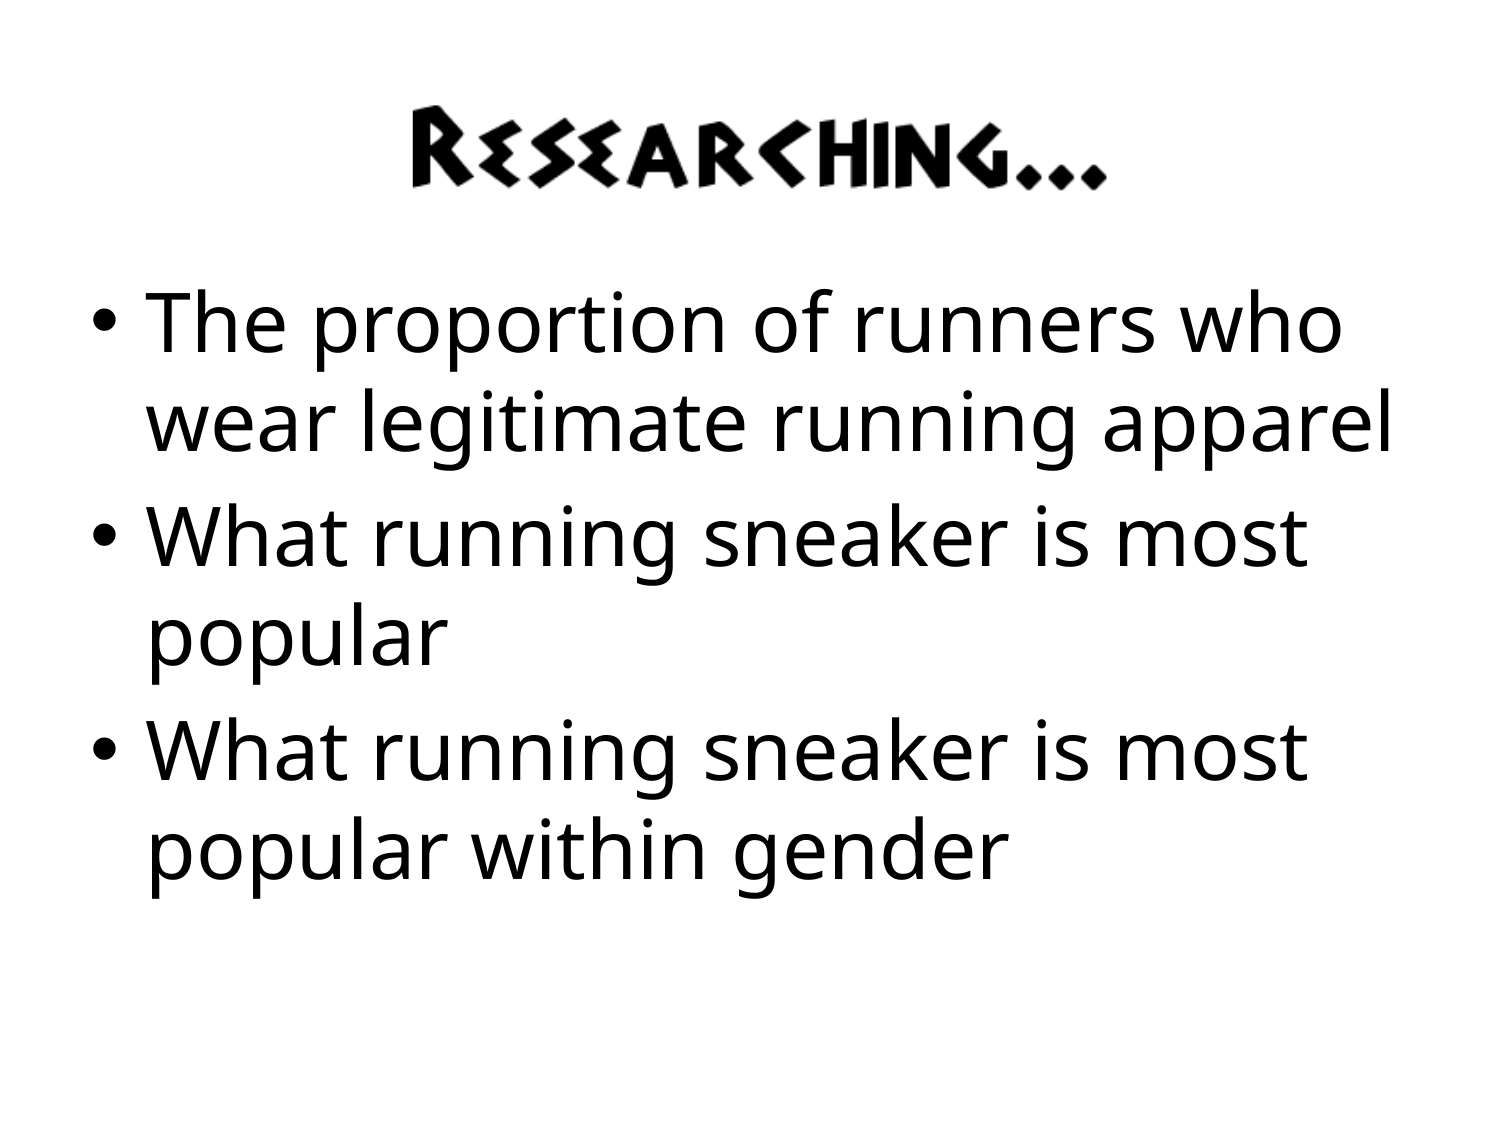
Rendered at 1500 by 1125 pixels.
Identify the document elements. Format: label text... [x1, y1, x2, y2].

picture [412, 87, 1151, 213]
list The proportion of runners who wear legitimate running apparel What running sneaker is most popular What running sneaker is most popular within gender [75, 262, 1425, 1005]
